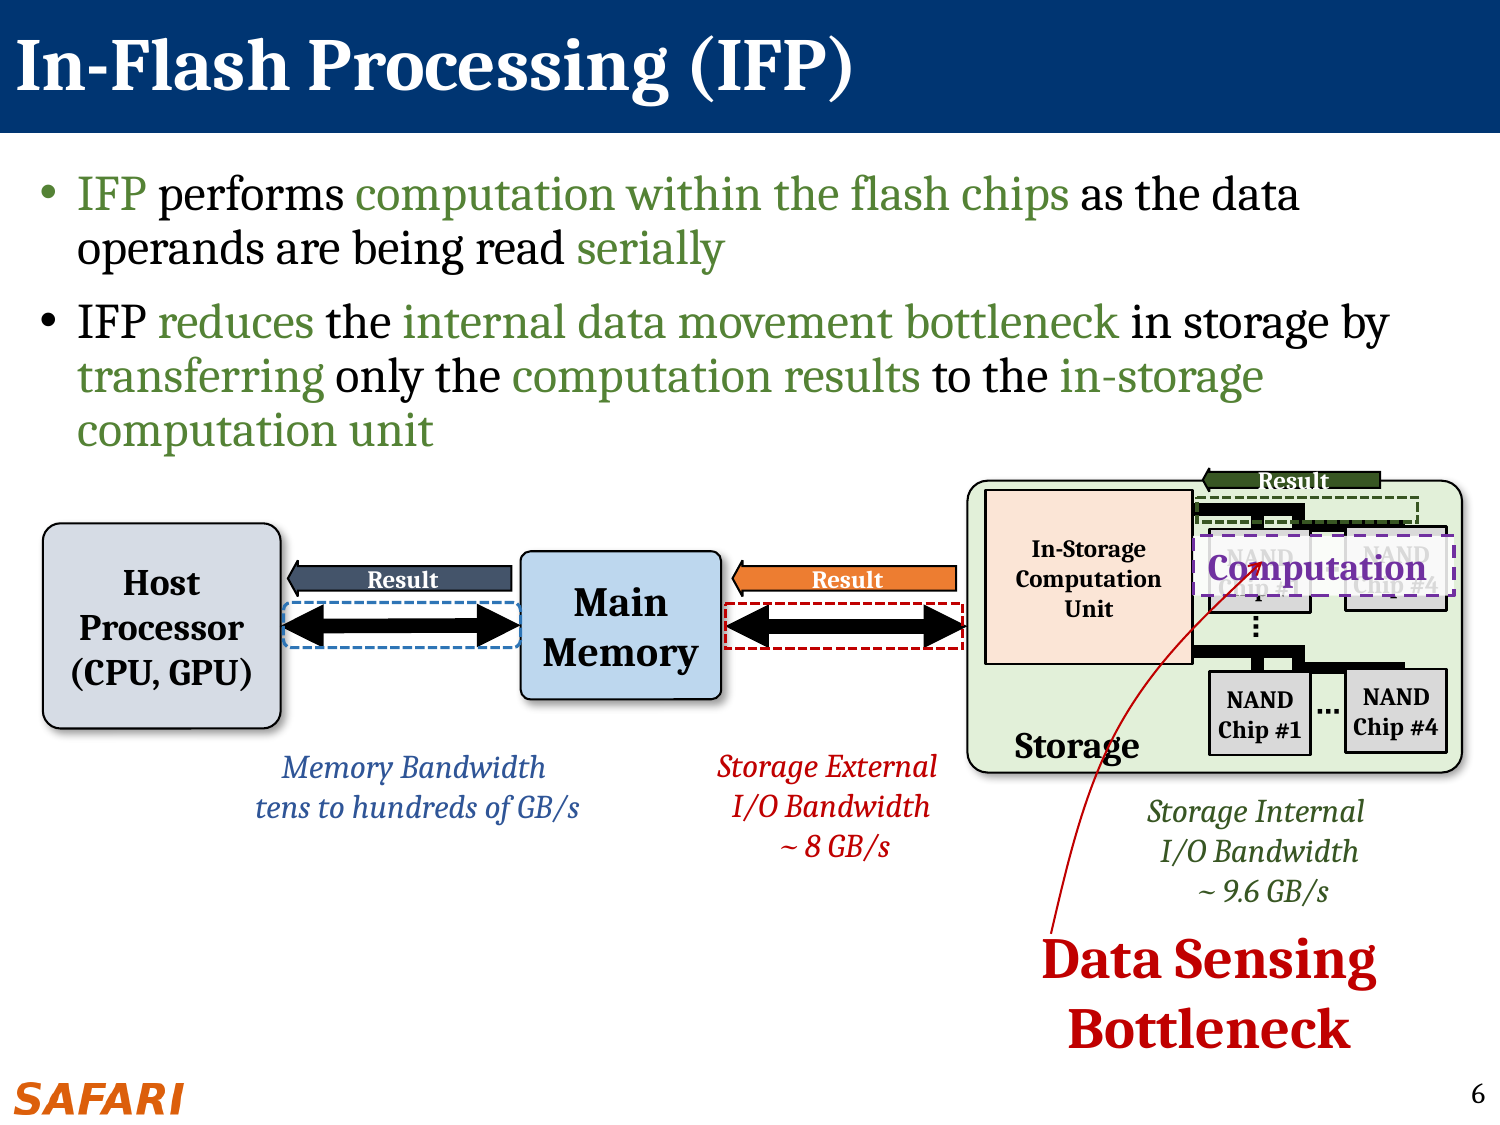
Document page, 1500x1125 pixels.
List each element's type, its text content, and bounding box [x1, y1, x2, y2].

title In-Flash Processing (IFP) [0, 0, 1500, 133]
text_box Result [286, 559, 513, 597]
text_box [724, 603, 964, 650]
text_box Result [1201, 467, 1382, 480]
text_box [1049, 775, 1142, 935]
list IFP performs computation within the flash chips as the data operands are being read serially IFP reduces the internal data movement bottleneck in storage by transferring only the computation results to the in-storage computation unit [24, 159, 1476, 1043]
text_box Host Processor (CPU, GPU) [41, 522, 282, 730]
text_box Data Sensing Bottleneck [940, 912, 1479, 1068]
text_box Storage Internal I/O Bandwidth ~ 9.6 GB/s [1126, 781, 1394, 912]
text_box [282, 601, 522, 649]
text_box Main Memory [519, 550, 723, 701]
text_box 6 [1368, 1067, 1500, 1117]
picture [12, 1073, 190, 1125]
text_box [967, 480, 1463, 775]
text_box Storage External I/O Bandwidth ~ 8 GB/s [698, 736, 965, 872]
text_box Result [731, 559, 958, 597]
text_box Memory Bandwidth tens to hundreds of GB/s [223, 737, 612, 833]
